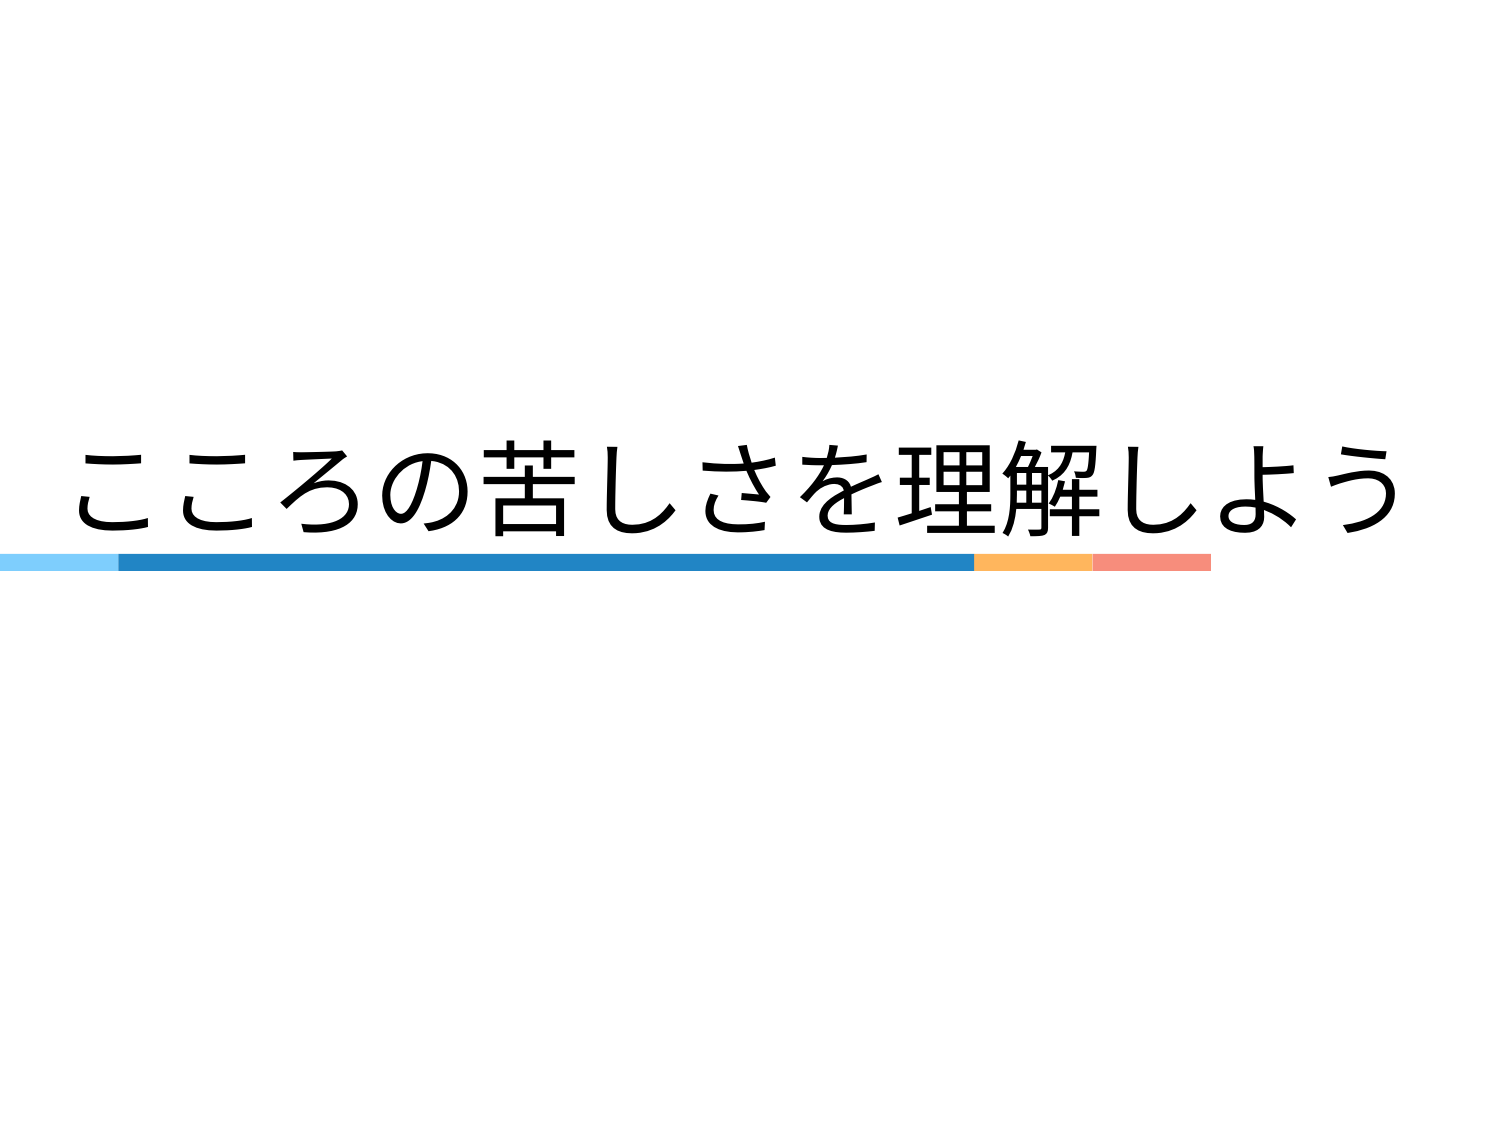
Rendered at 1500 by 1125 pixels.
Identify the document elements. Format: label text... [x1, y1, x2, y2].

title こころの苦しさを理解しよう [46, 409, 1500, 664]
